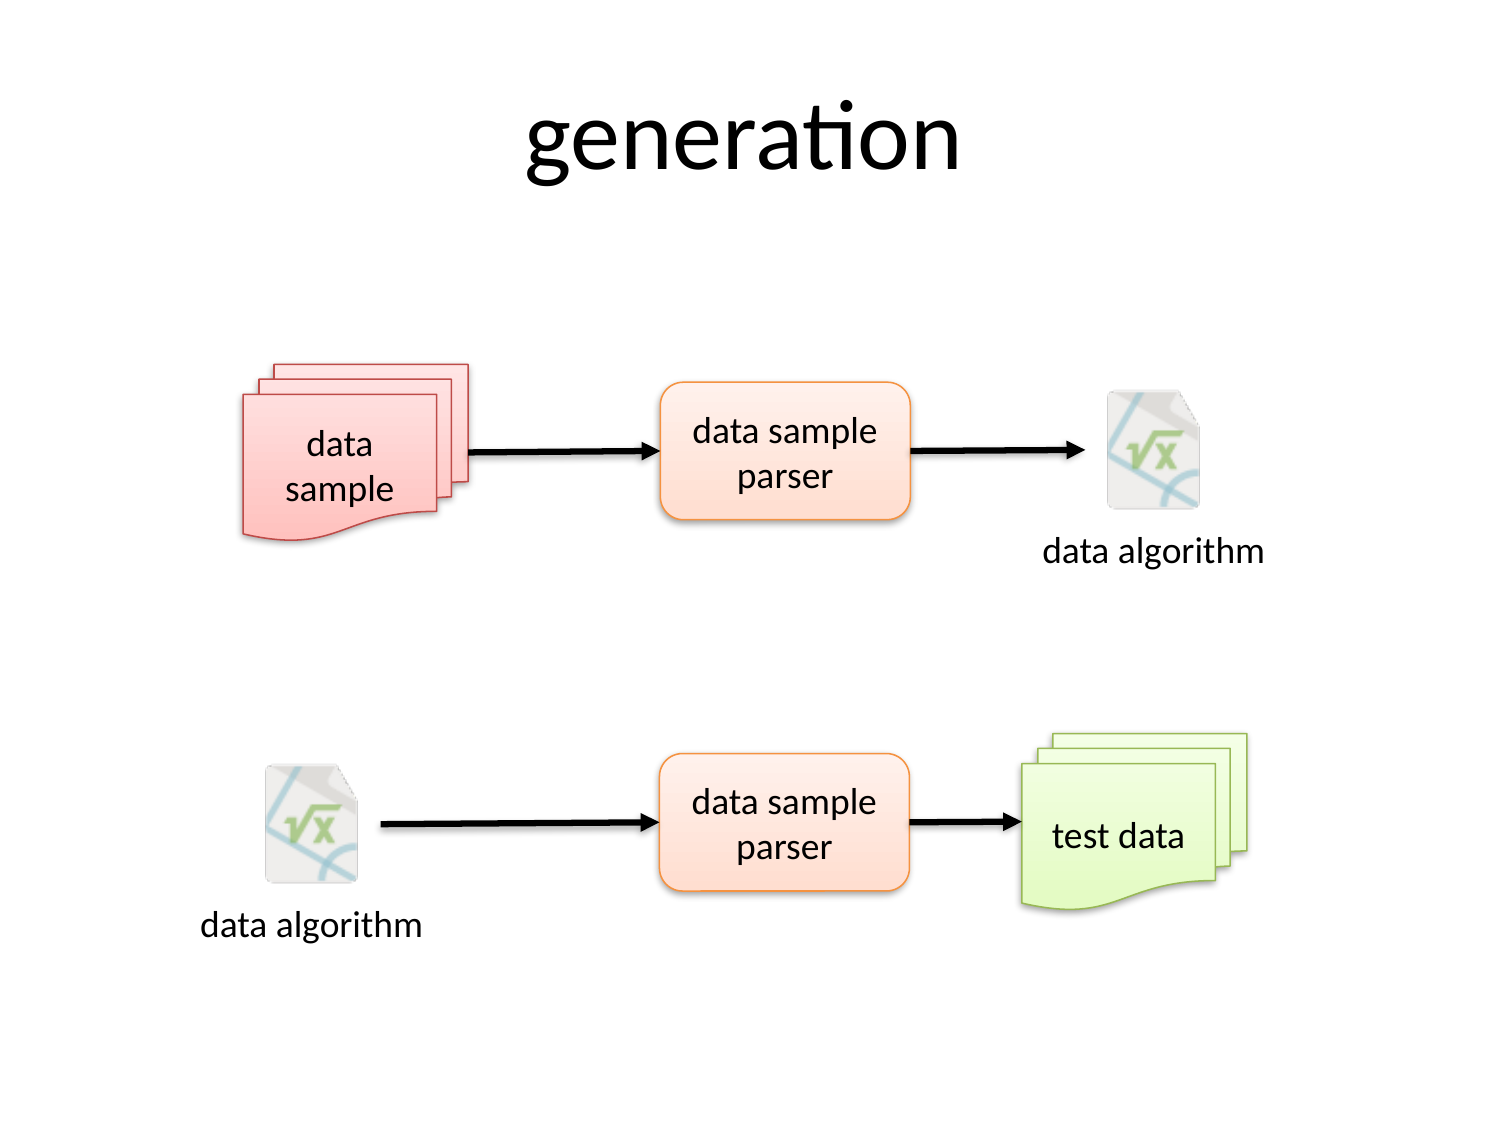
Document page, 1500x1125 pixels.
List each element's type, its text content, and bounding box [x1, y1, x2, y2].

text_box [242, 364, 1299, 580]
text_box generation [74, 62, 1413, 198]
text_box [167, 733, 1248, 954]
